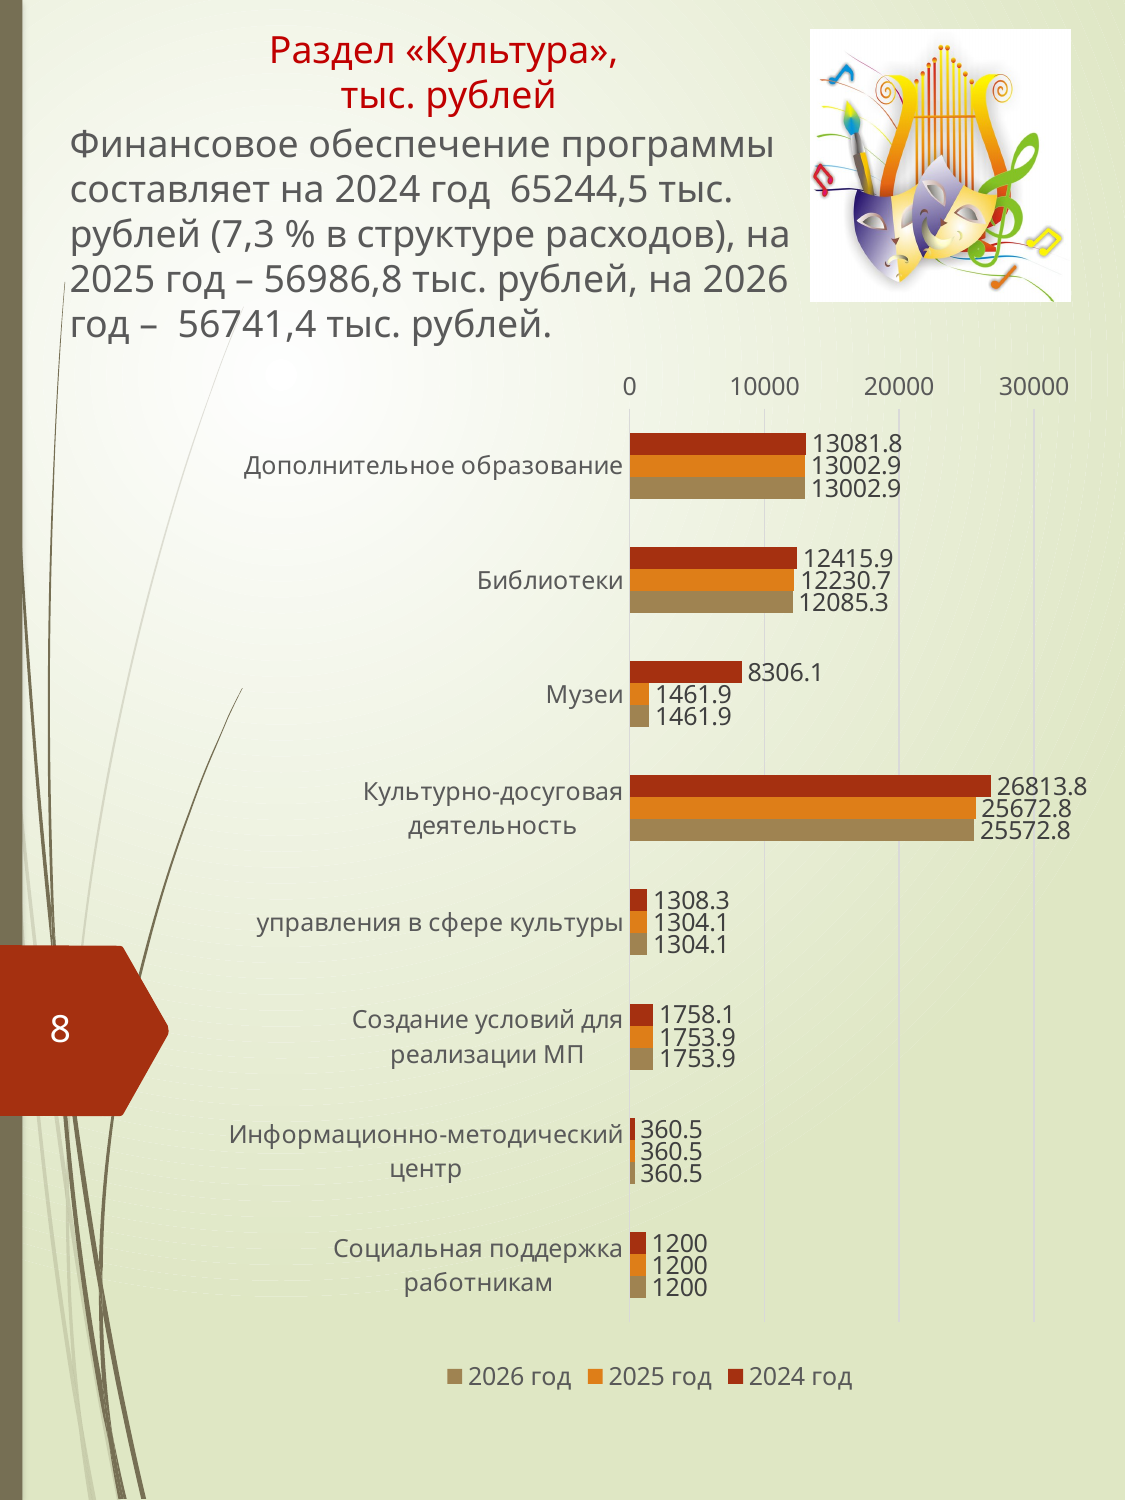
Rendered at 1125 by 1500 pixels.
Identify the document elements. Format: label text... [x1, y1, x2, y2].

title Раздел «Культура», тыс. рублей [42, 0, 855, 124]
text_box 8 [30, 997, 91, 1058]
chart [207, 348, 1092, 1400]
picture [810, 29, 1072, 302]
subtitle Финансовое обеспечение программы составляет на 2024 год 65244,5 тыс. рублей (7,3 % в структуре расходов), на 2025 год – 56986,8 тыс. рублей, на 2026 год – 56741,4 тыс. рублей. [54, 112, 813, 359]
